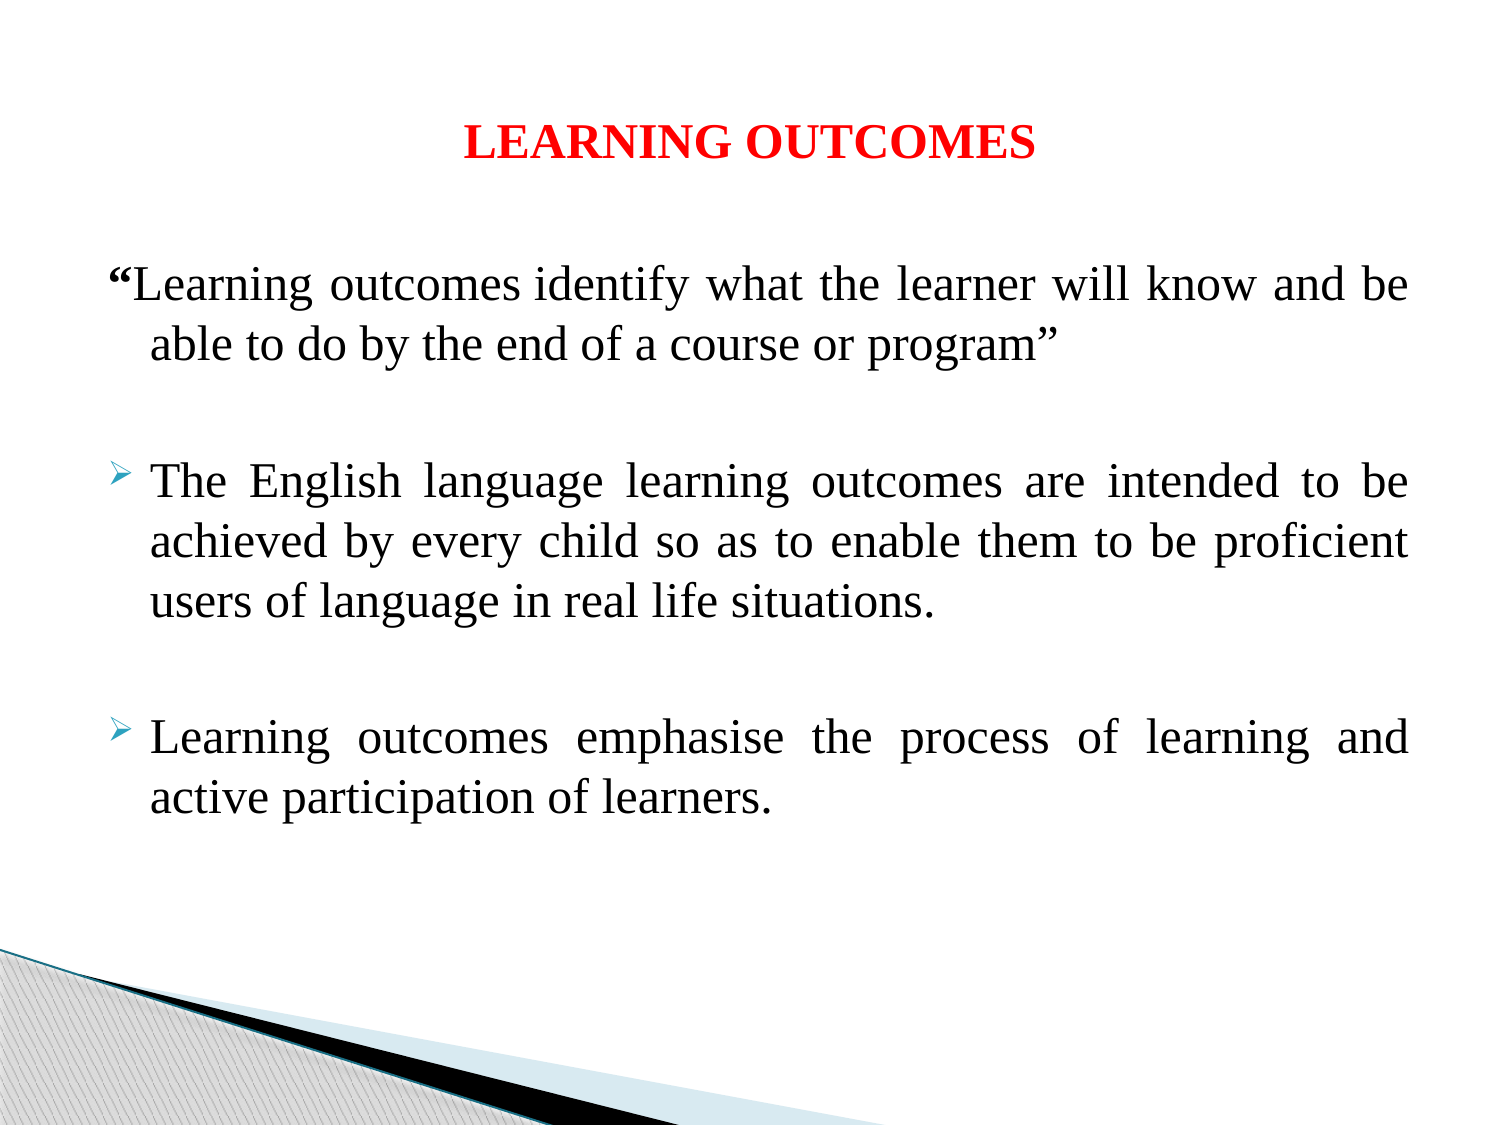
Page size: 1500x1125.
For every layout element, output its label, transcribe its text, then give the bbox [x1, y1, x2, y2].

list “Learning outcomes identify what the learner will know and be able to do by the end of a course or program” The English language learning outcomes are intended to be achieved by every child so as to enable them to be proficient users of language in real life situations. Learning outcomes emphasise the process of learning and active participation of learners. [75, 243, 1425, 986]
title LEARNING OUTCOMES [75, 45, 1425, 233]
